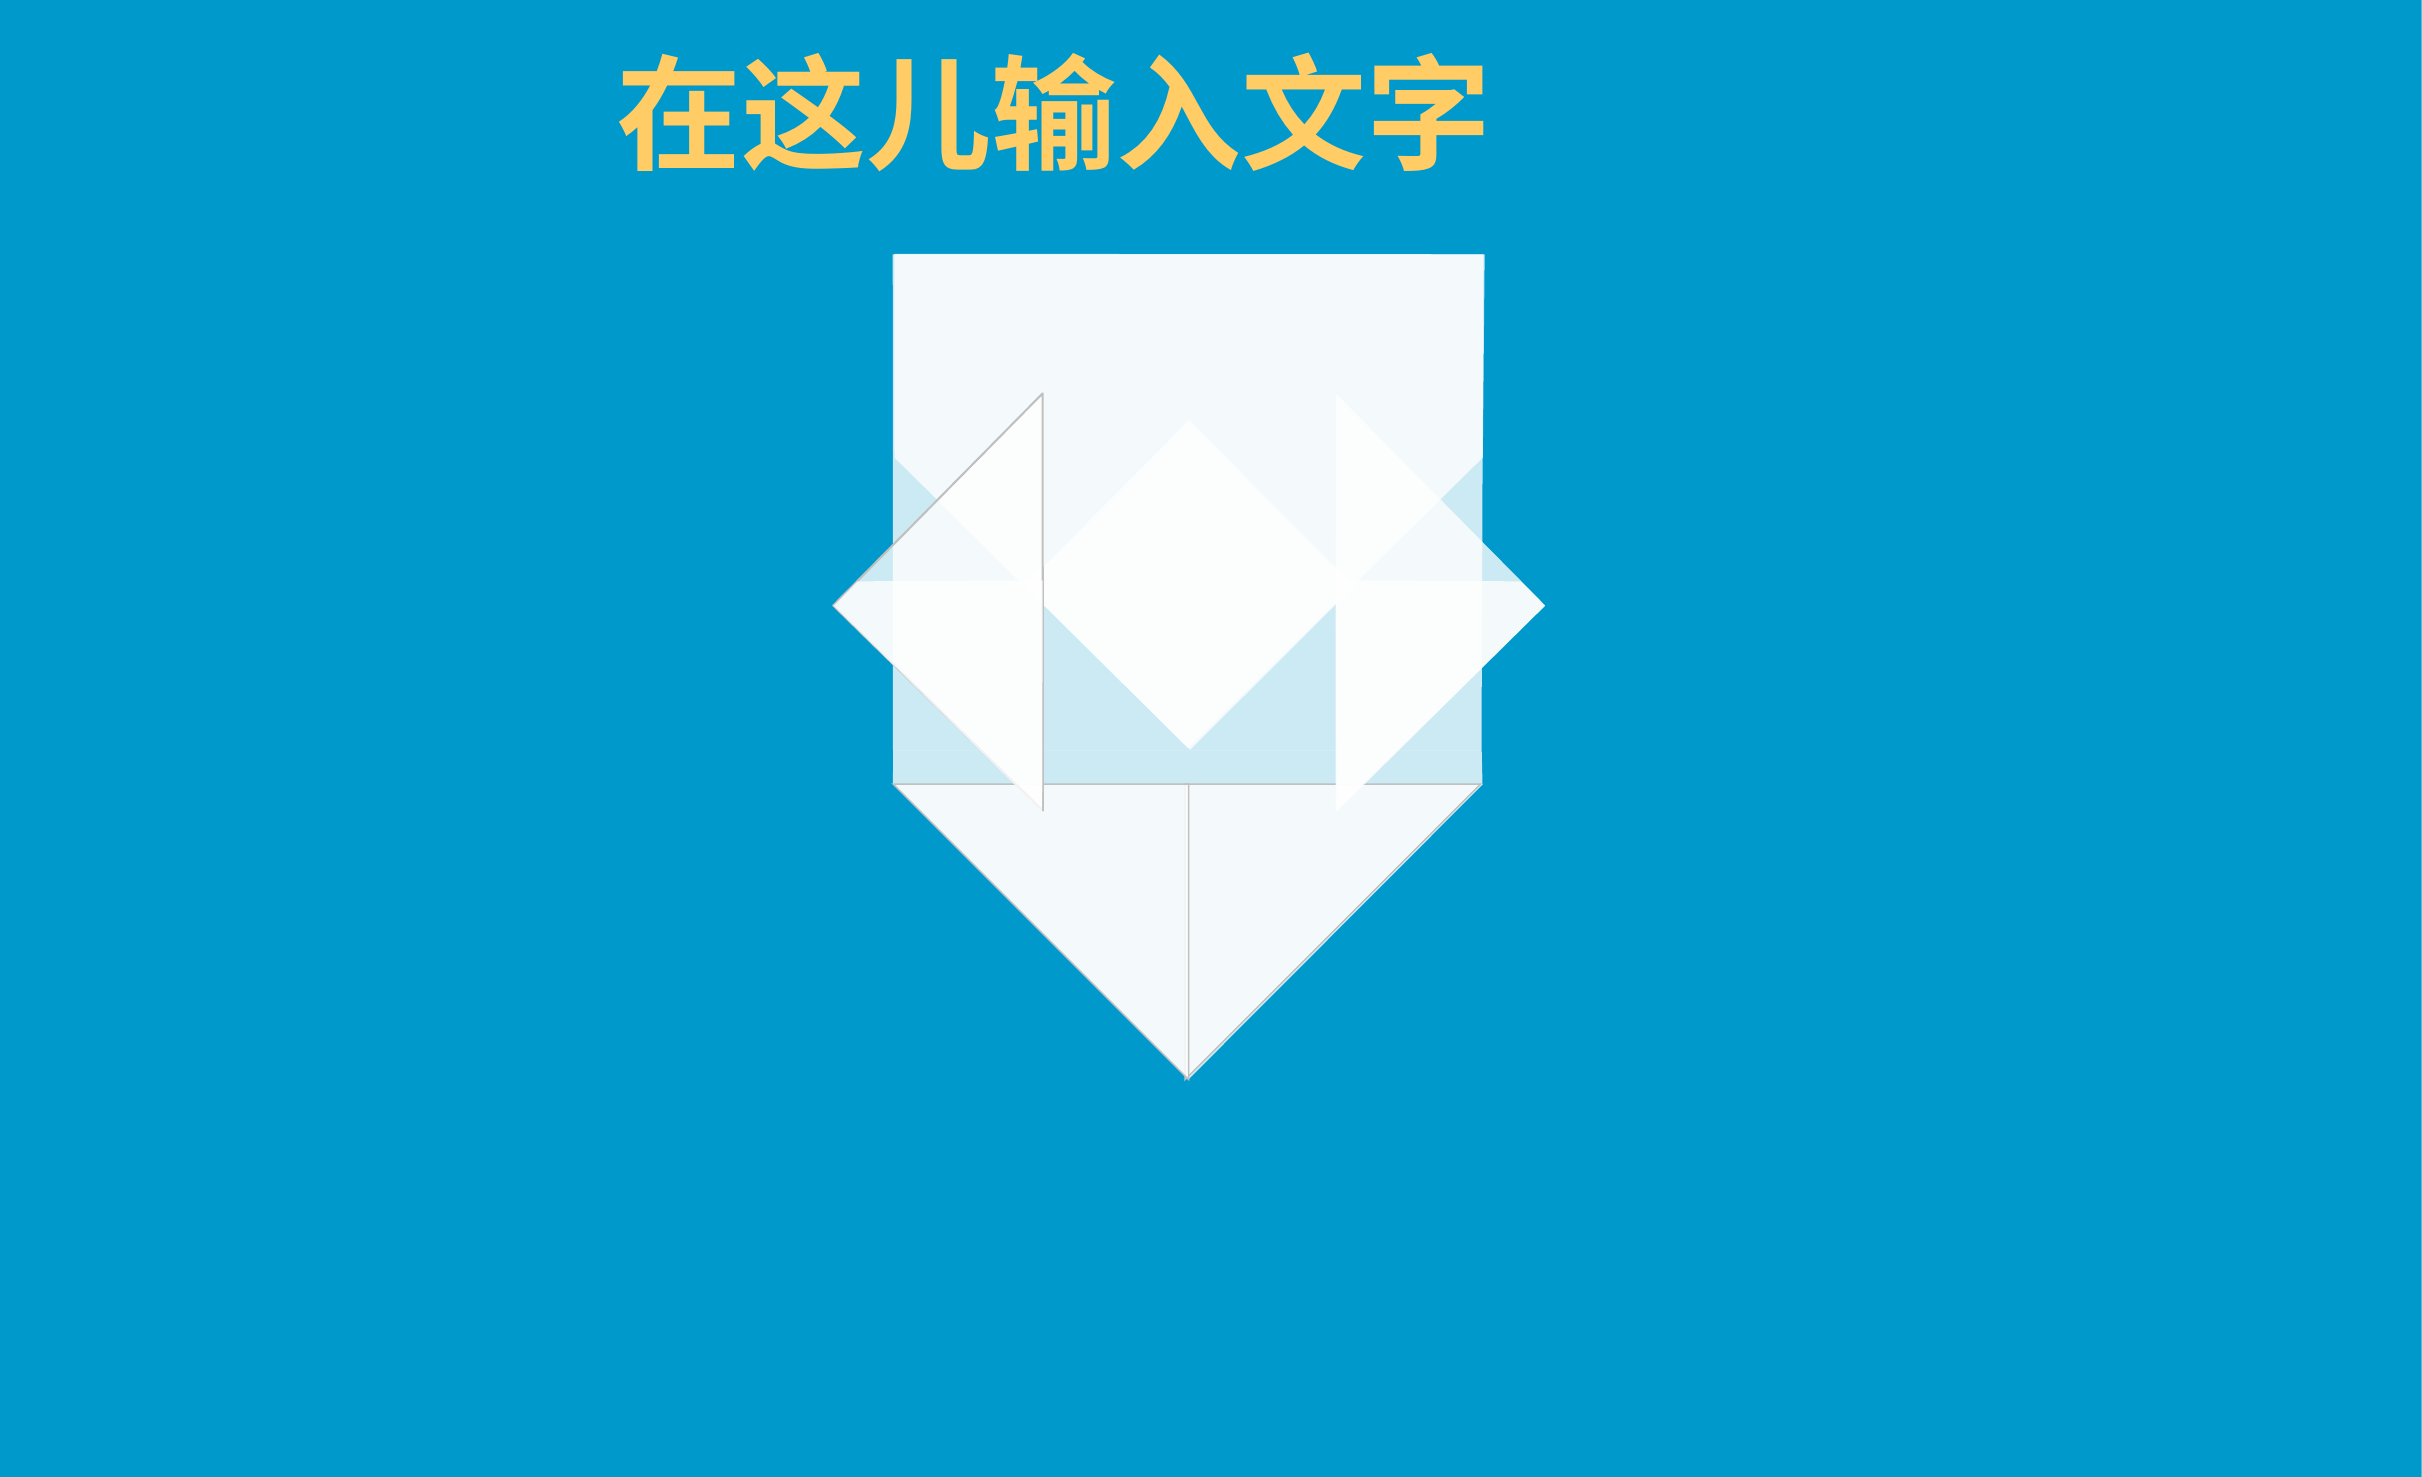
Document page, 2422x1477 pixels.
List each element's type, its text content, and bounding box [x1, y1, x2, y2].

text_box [833, 393, 1253, 812]
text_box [891, 812, 1484, 1082]
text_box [1253, 393, 1546, 812]
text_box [894, 253, 1485, 393]
text_box 在这儿输入文字 [601, 28, 1507, 193]
